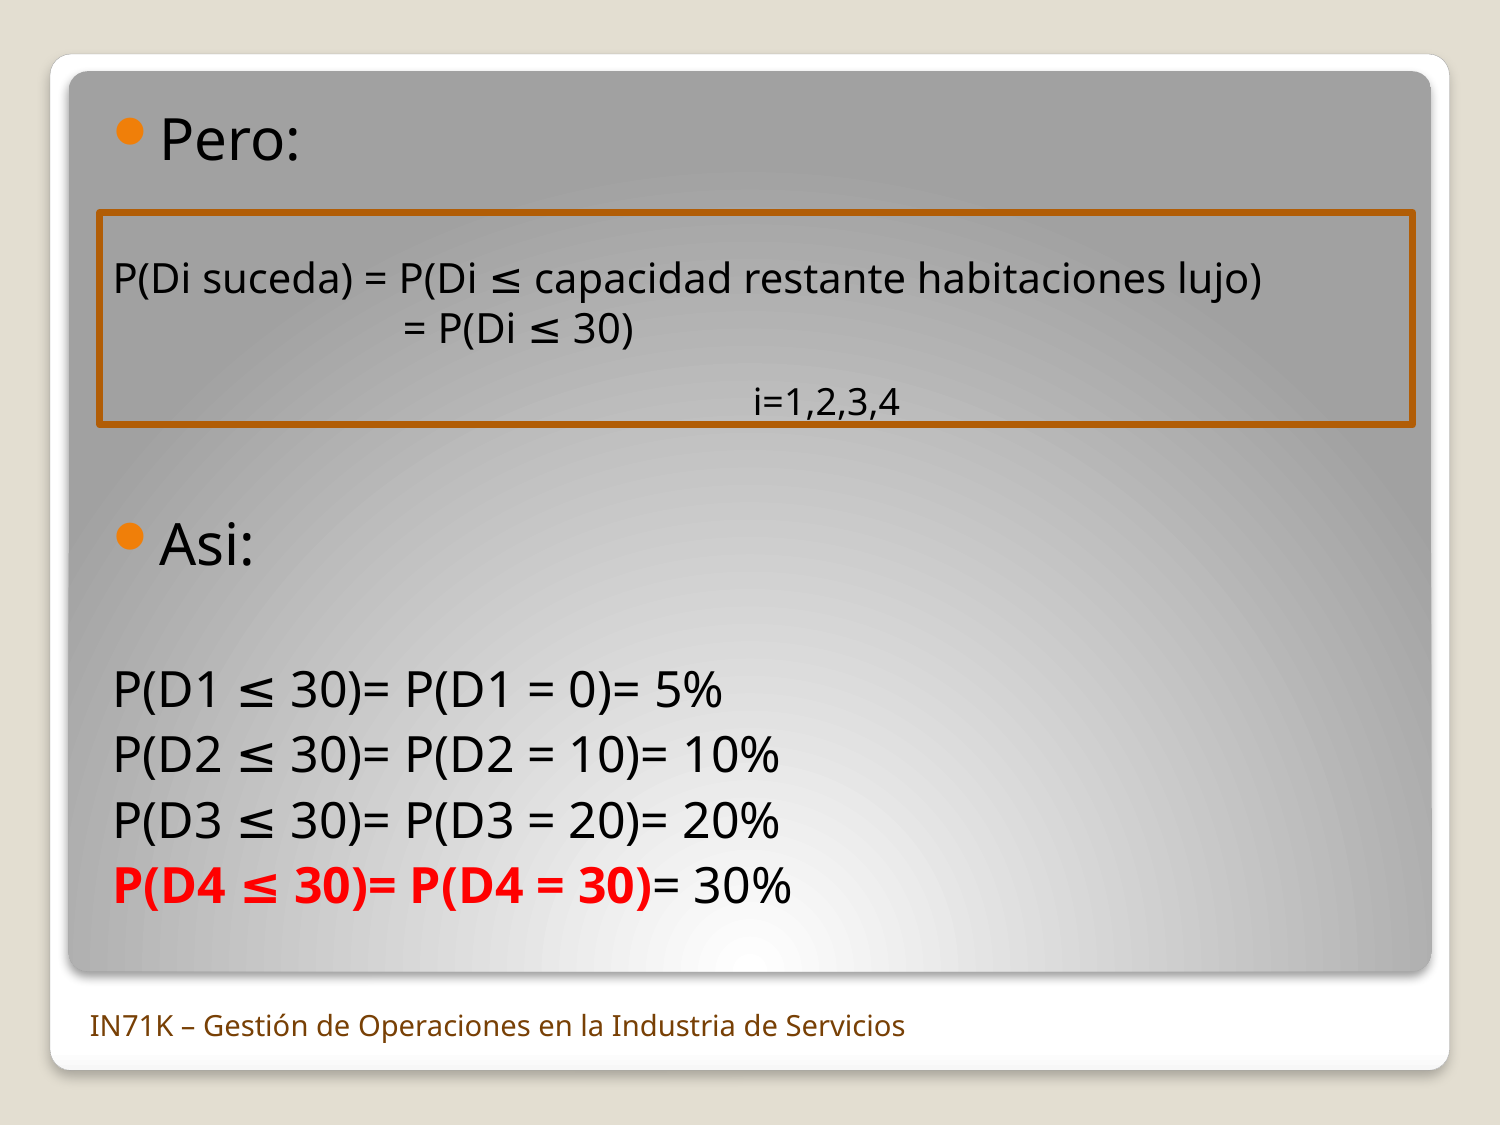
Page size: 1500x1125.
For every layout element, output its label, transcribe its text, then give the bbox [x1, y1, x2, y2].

text_box [96, 209, 1416, 428]
text_box IN71K – Gestión de Operaciones en la Industria de Servicios [74, 999, 1263, 1050]
list Pero: P(Di suceda) = P(Di ≤ capacidad restante habitaciones lujo) = P(Di ≤ 30) i=1,2,3,4 Asi: P(D1 ≤ 30)= P(D1 = 0)= 5% P(D2 ≤ 30)= P(D2 = 10)= 10% P(D3 ≤ 30)= P(D3 = 20)= 20% P(D4 ≤ 30)= P(D4 = 30)= 30% [82, 86, 1425, 938]
